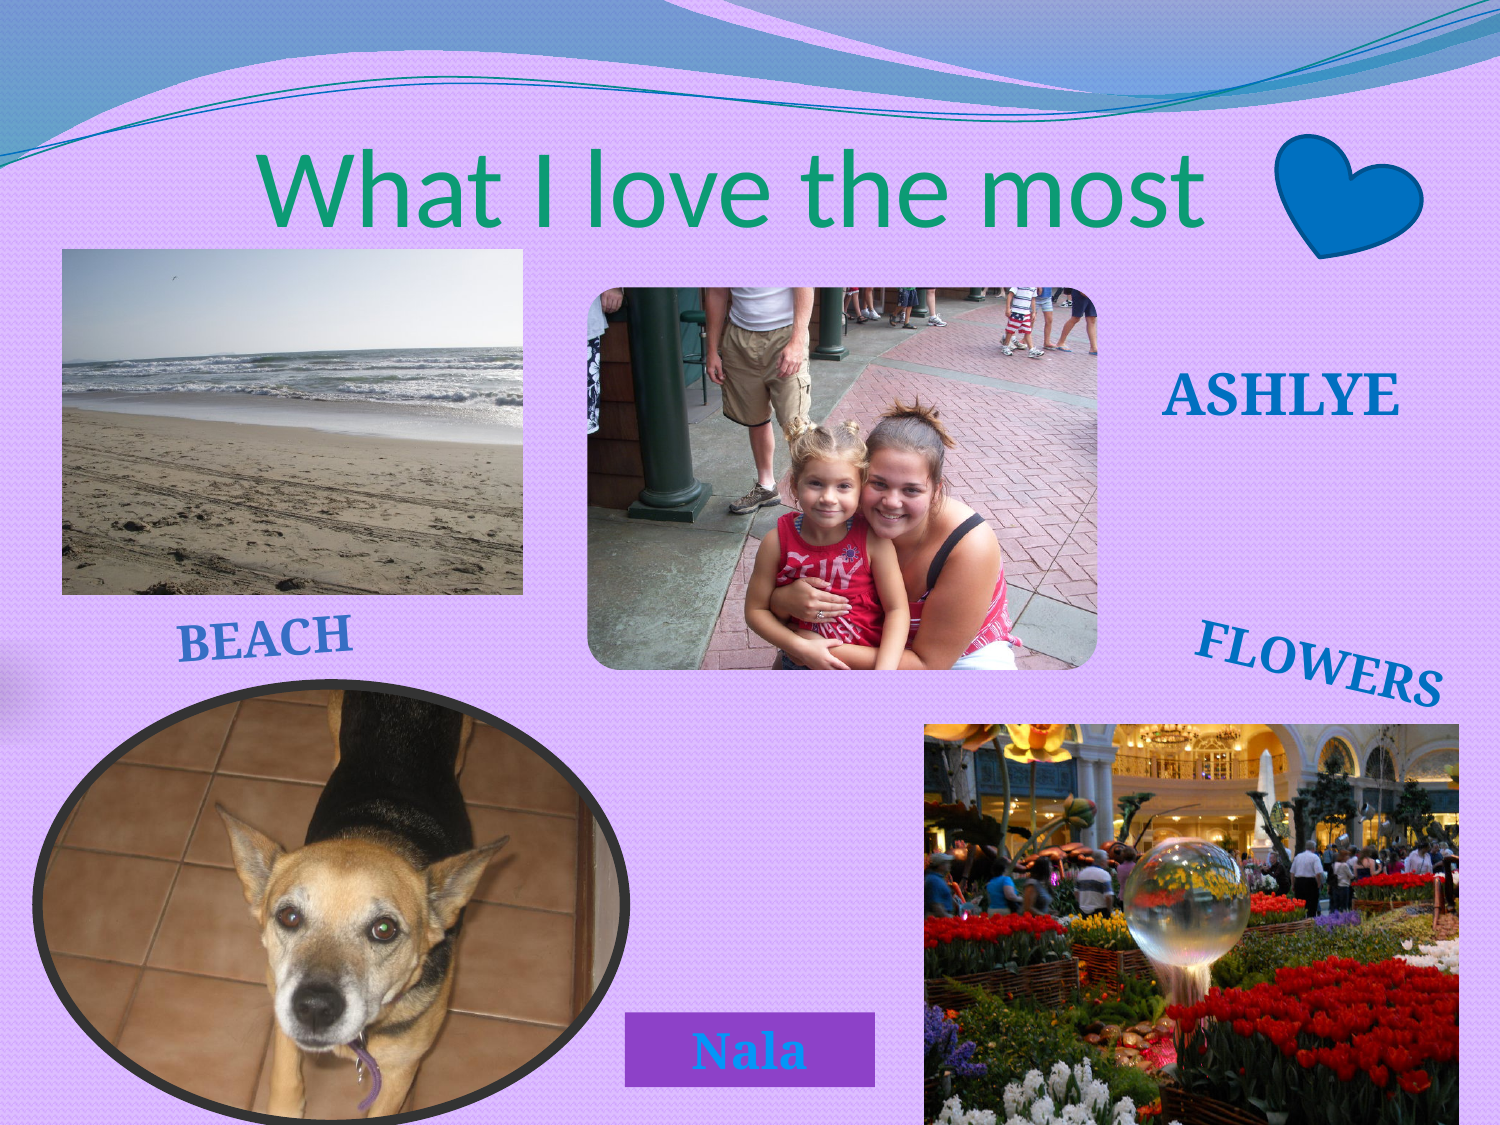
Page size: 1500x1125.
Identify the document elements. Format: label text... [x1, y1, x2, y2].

text_box [1274, 134, 1424, 260]
text_box Beach [87, 608, 442, 683]
picture [587, 287, 1098, 671]
title What I love the most [50, 62, 1413, 250]
text_box Ashlye [1137, 350, 1425, 435]
picture [37, 684, 626, 1125]
text_box Nala [632, 1012, 875, 1088]
picture [924, 724, 1459, 1125]
picture [62, 249, 523, 596]
text_box FLOWERS [1142, 587, 1500, 739]
